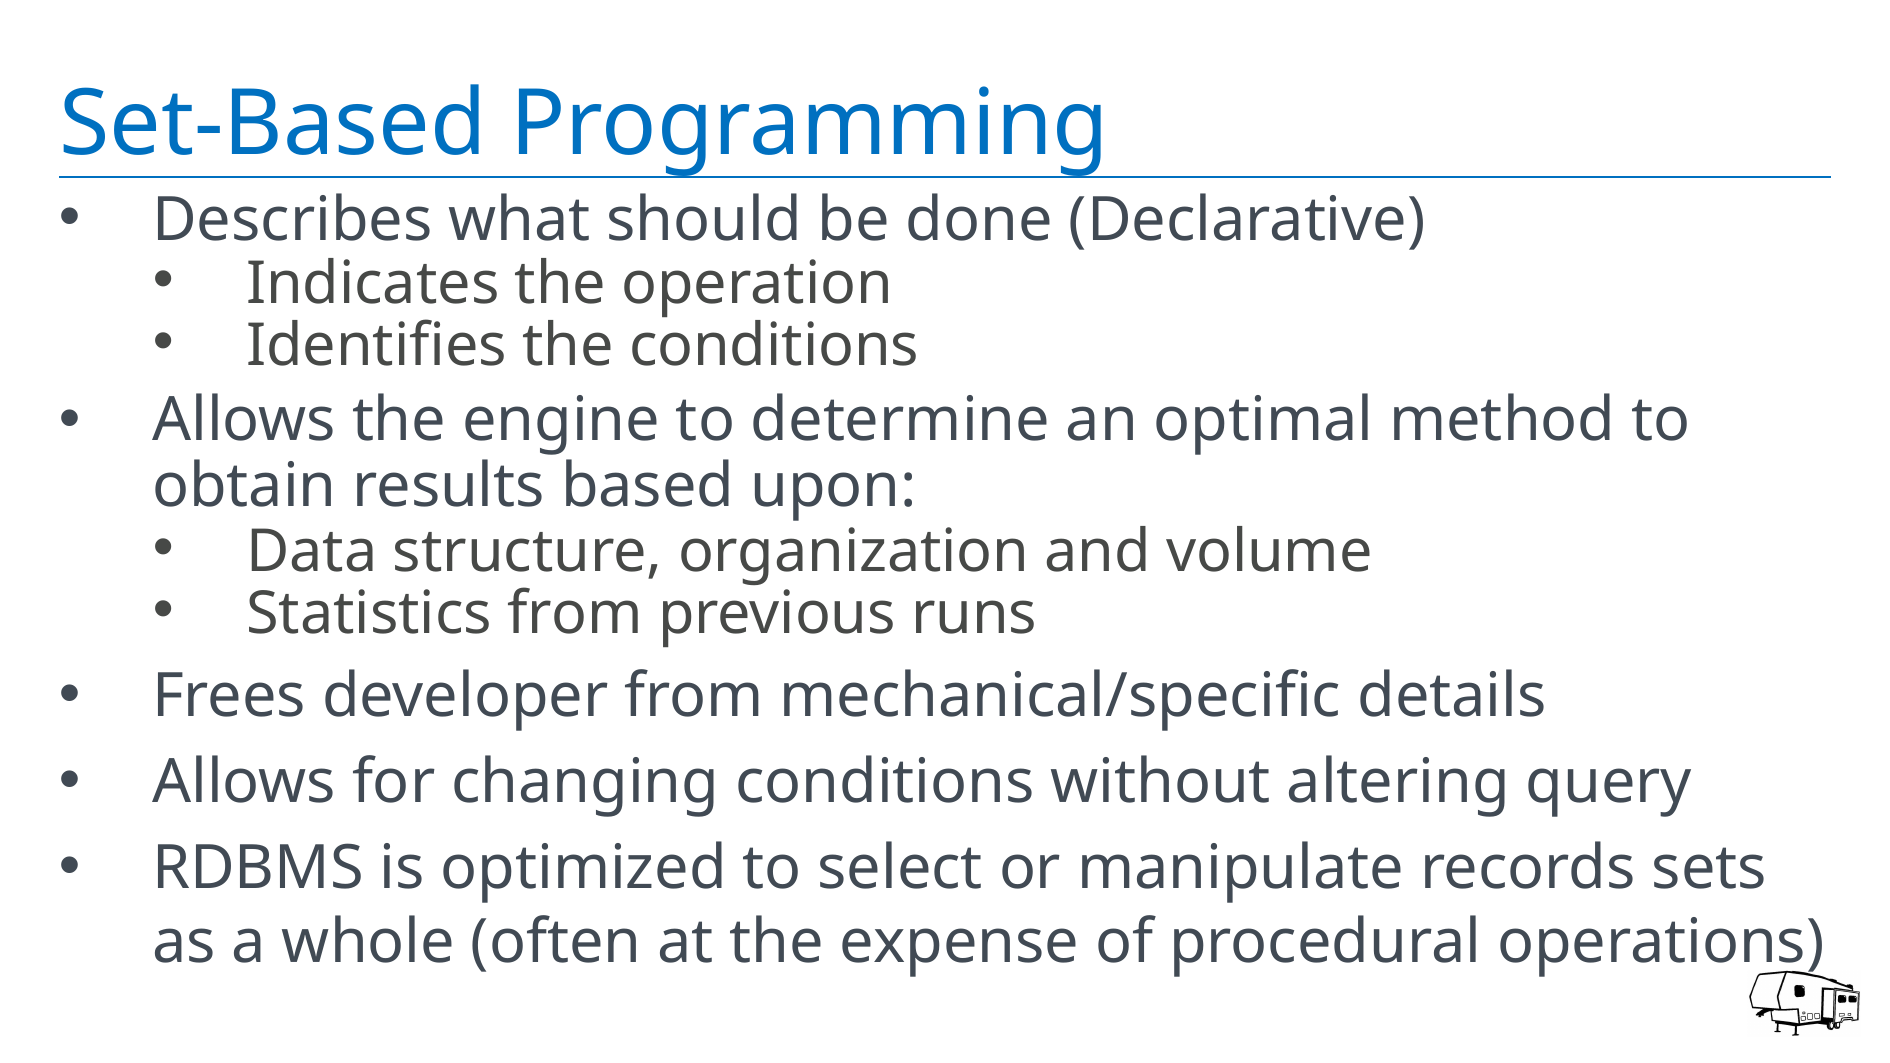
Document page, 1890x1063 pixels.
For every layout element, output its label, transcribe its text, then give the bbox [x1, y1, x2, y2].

picture [1747, 970, 1861, 1037]
list Describes what should be done (Declarative) Indicates the operation Identifies the conditions Allows the engine to determine an optimal method to obtain results based upon: Data structure, organization and volume Statistics from previous runs Frees developer from mechanical/specific details Allows for changing conditions without altering query RDBMS is optimized to select or manipulate records sets as a whole (often at the expense of procedural operations) [59, 193, 1831, 1034]
title Set-Based Programming [59, 59, 1831, 176]
